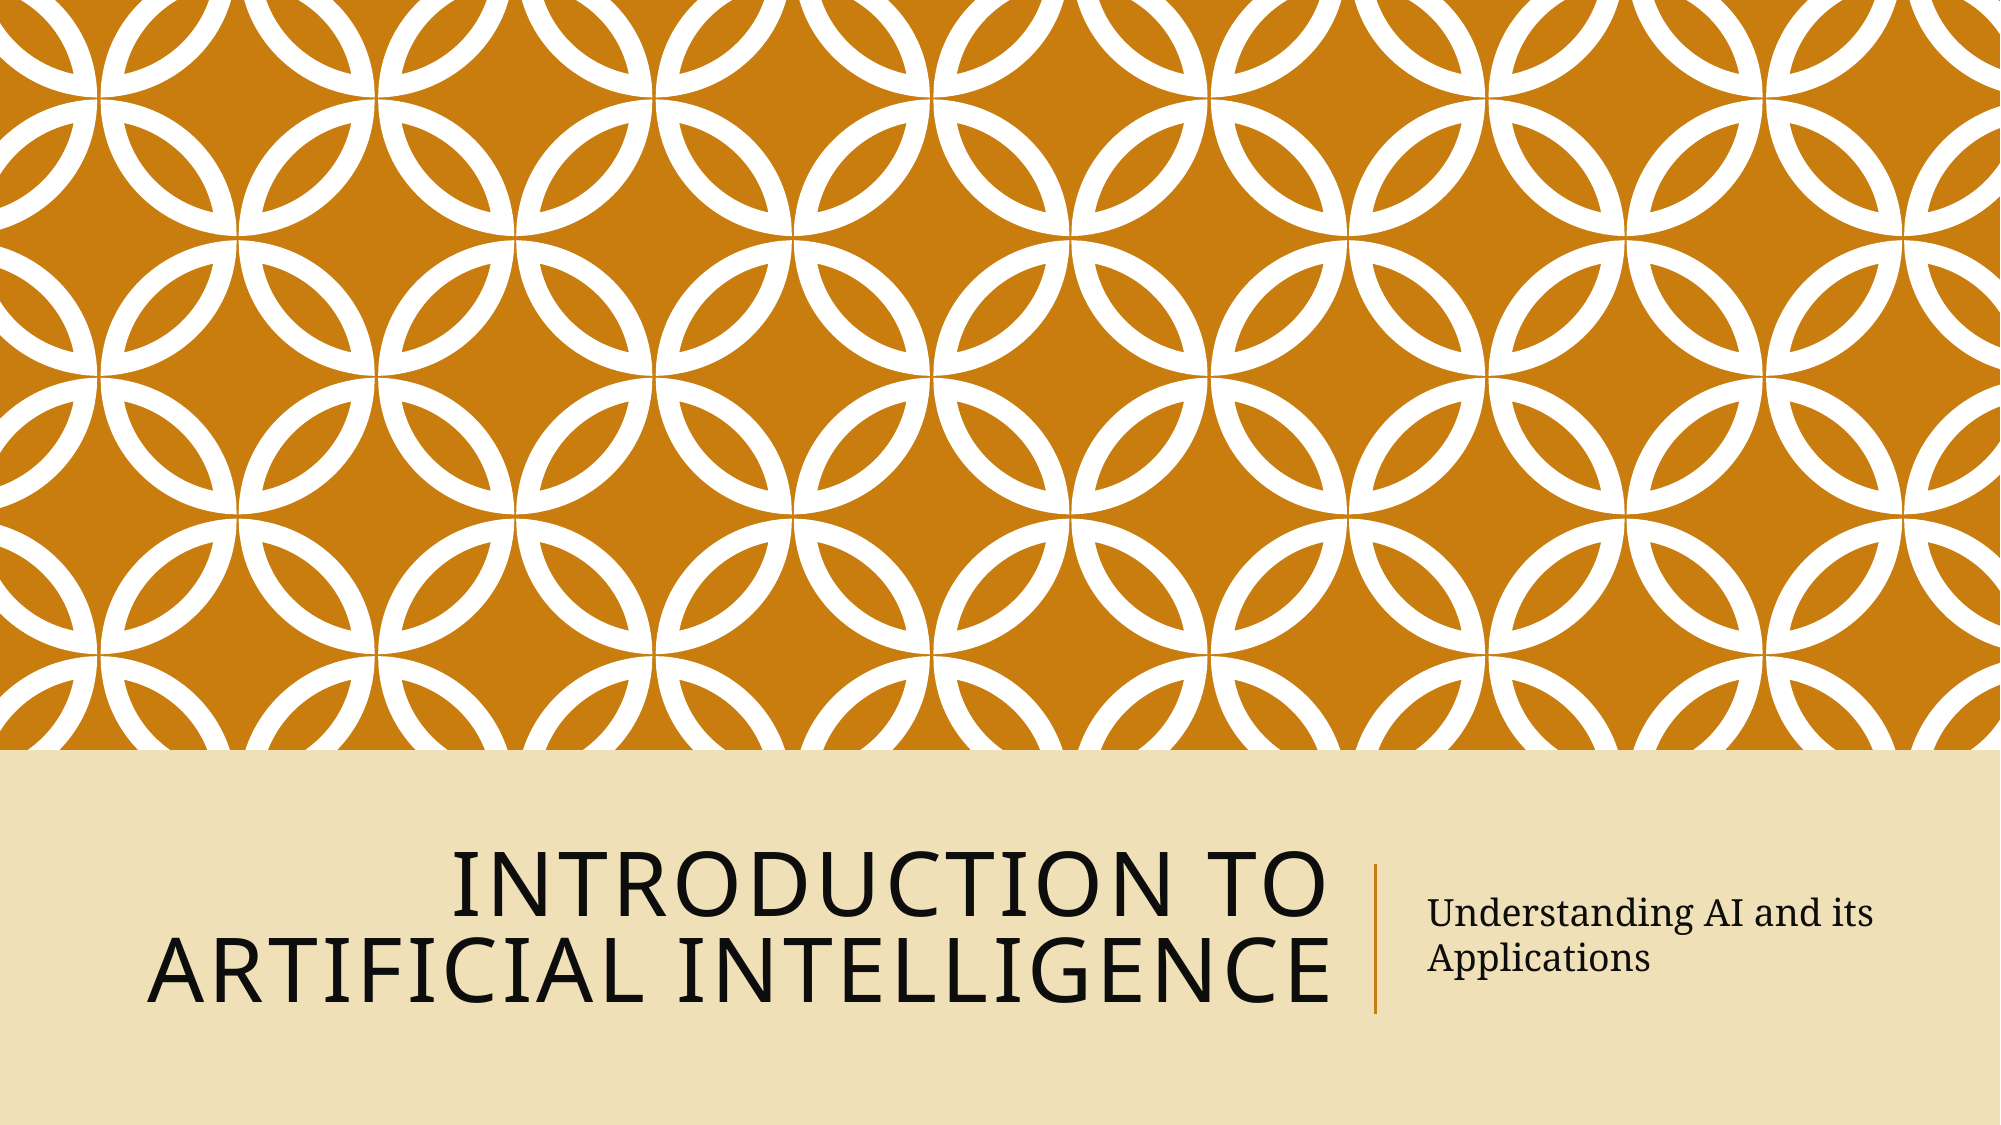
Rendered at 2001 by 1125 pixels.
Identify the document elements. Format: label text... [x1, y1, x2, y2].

subtitle Understanding AI and its Applications [1412, 813, 1938, 1054]
title Introduction to Artificial Intelligence [75, 813, 1350, 1054]
